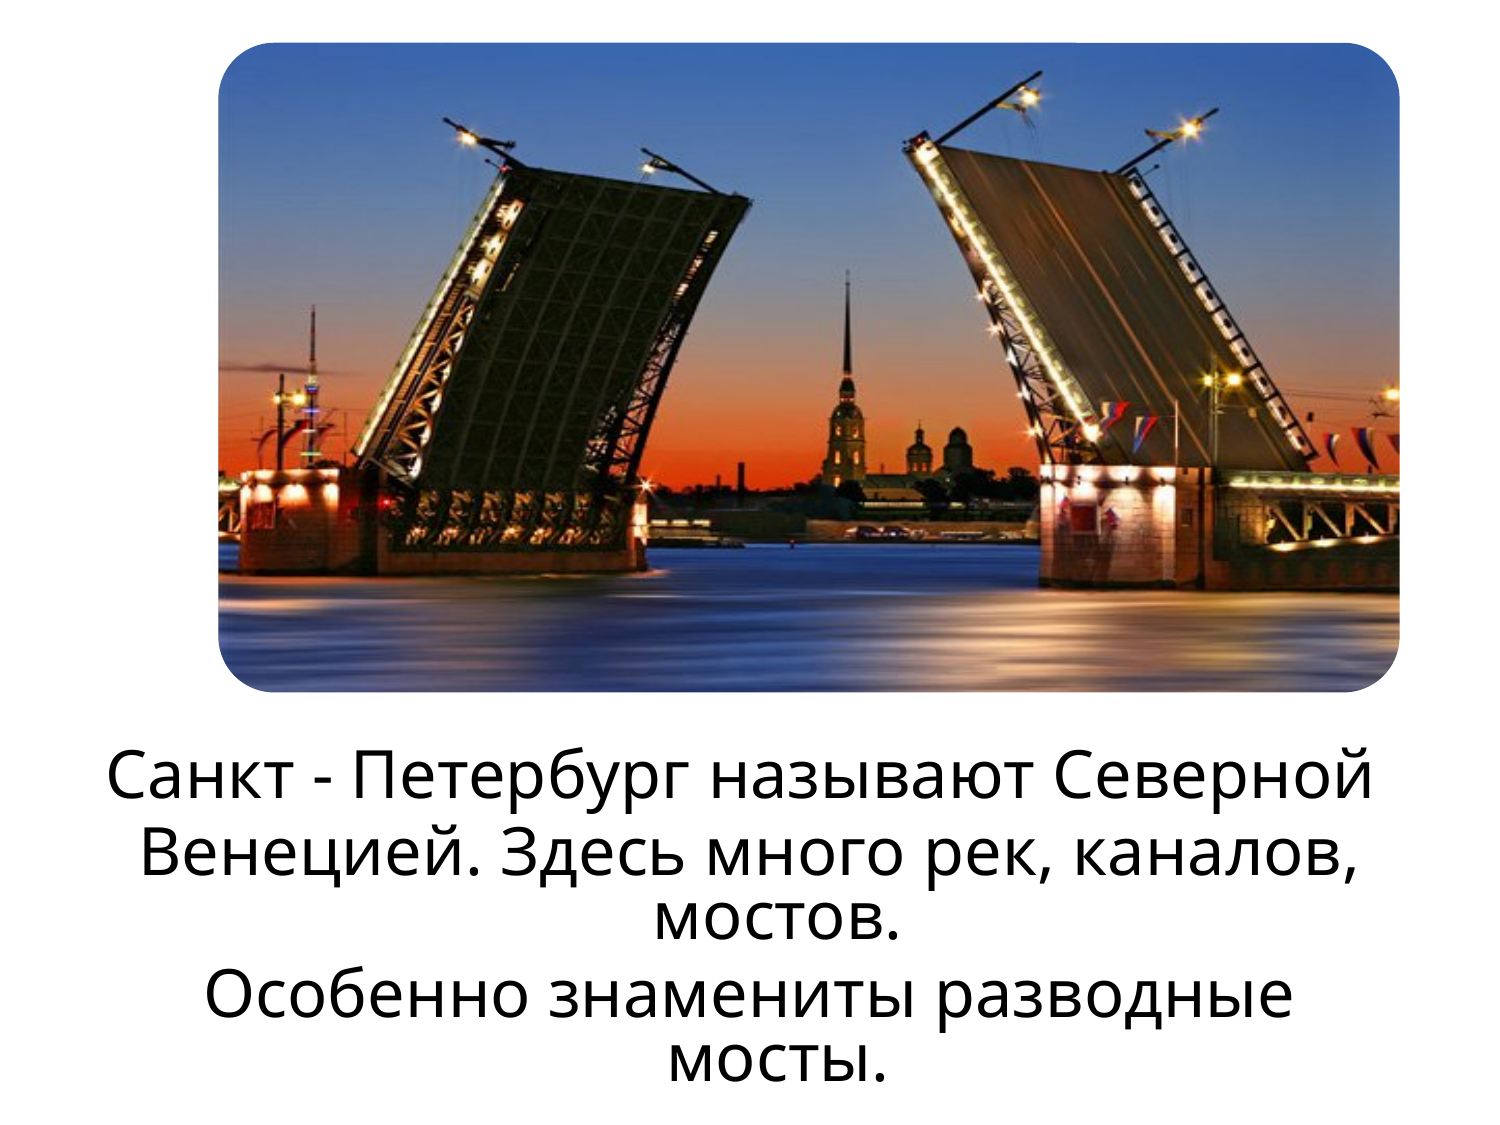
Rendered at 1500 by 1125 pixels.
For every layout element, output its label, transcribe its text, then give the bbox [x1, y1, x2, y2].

picture [218, 42, 1400, 693]
list Санкт - Петербург называют Северной Венецией. Здесь много рек, каналов, мостов. Особенно знамениты разводные мосты. [75, 739, 1425, 1125]
